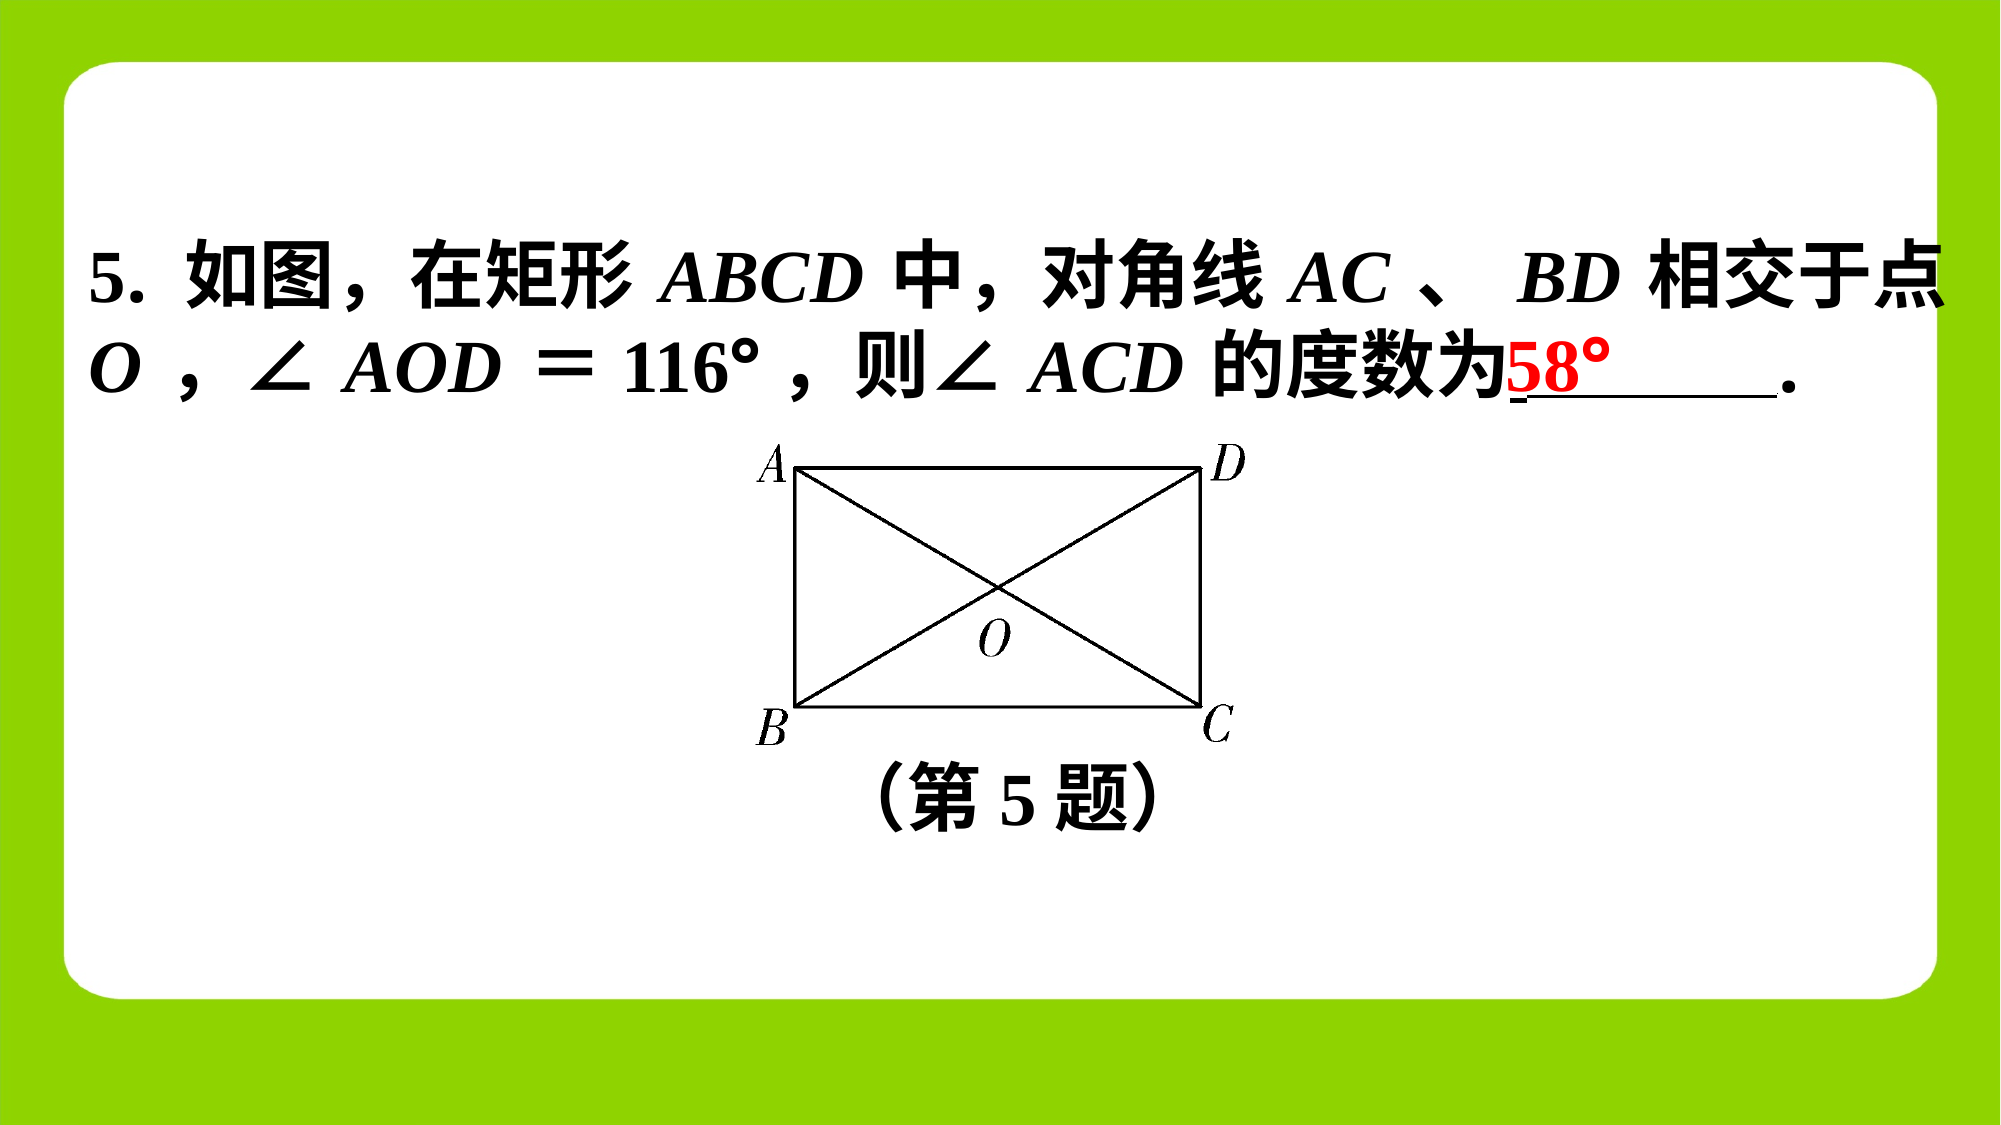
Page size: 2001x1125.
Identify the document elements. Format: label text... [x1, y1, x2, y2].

text_box 58° [1491, 309, 1747, 415]
picture [0, 0, 2001, 1125]
text_box 5. 如图，在矩形ABCD中，对角线AC、BD相交于点 O，∠AOD＝116°，则∠ACD的度数为 ⁠. [88, 227, 1974, 409]
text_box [755, 444, 1245, 842]
